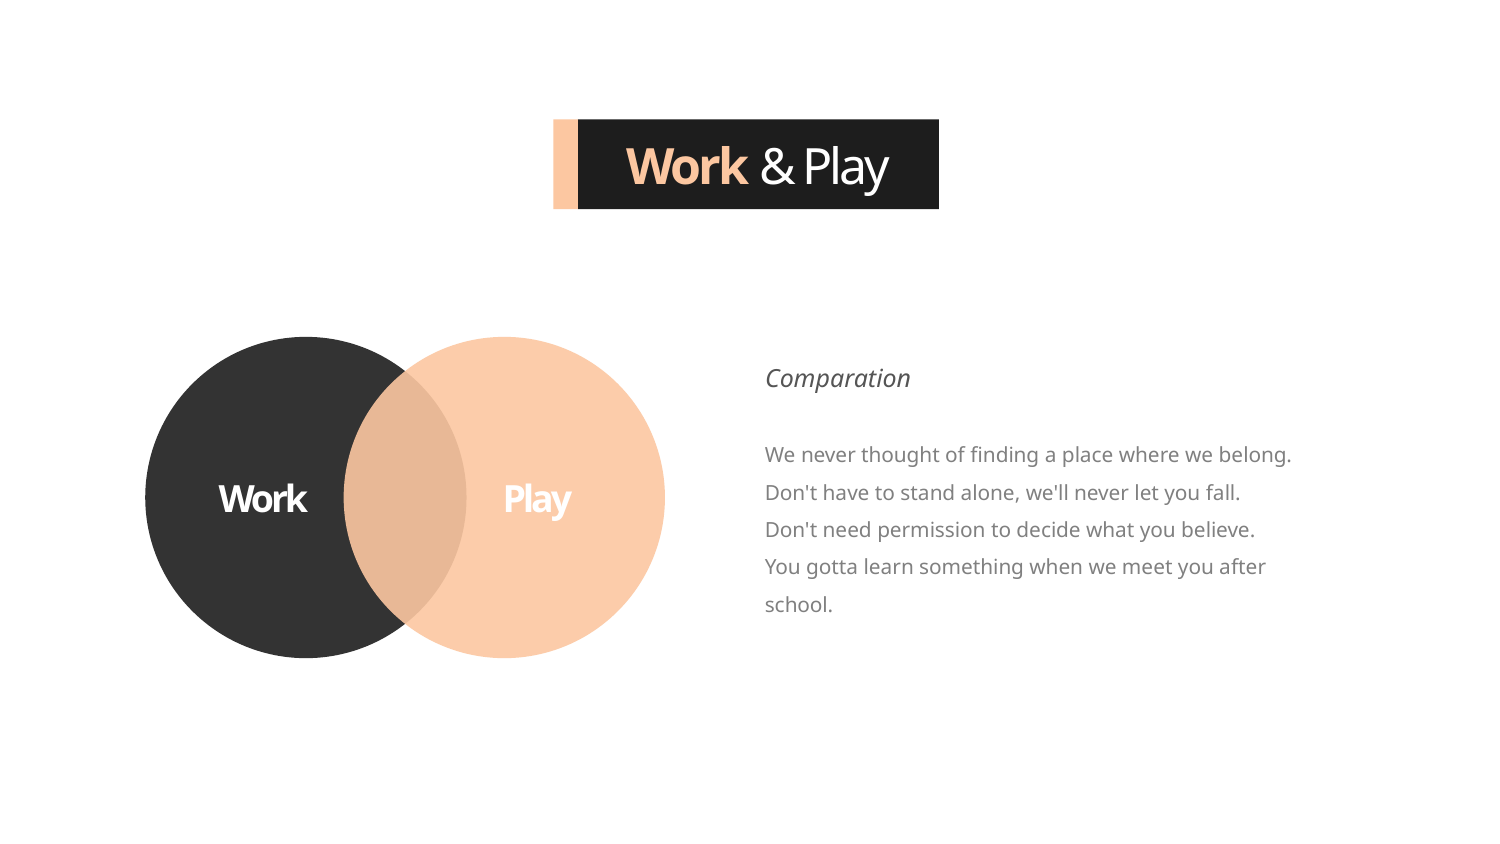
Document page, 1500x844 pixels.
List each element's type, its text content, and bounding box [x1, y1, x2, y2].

text_box Work [164, 466, 363, 529]
text_box Work & Play [580, 119, 939, 210]
text_box Play [438, 466, 637, 529]
text_box [344, 334, 668, 661]
text_box [551, 117, 580, 211]
text_box We never thought of finding a place where we belong. Don't have to stand alone, we'll never let you fall. Don't need permission to decide what you believe. You gotta learn something when we meet you after school. [750, 421, 1308, 624]
text_box Comparation [750, 355, 1185, 413]
text_box [143, 334, 405, 661]
